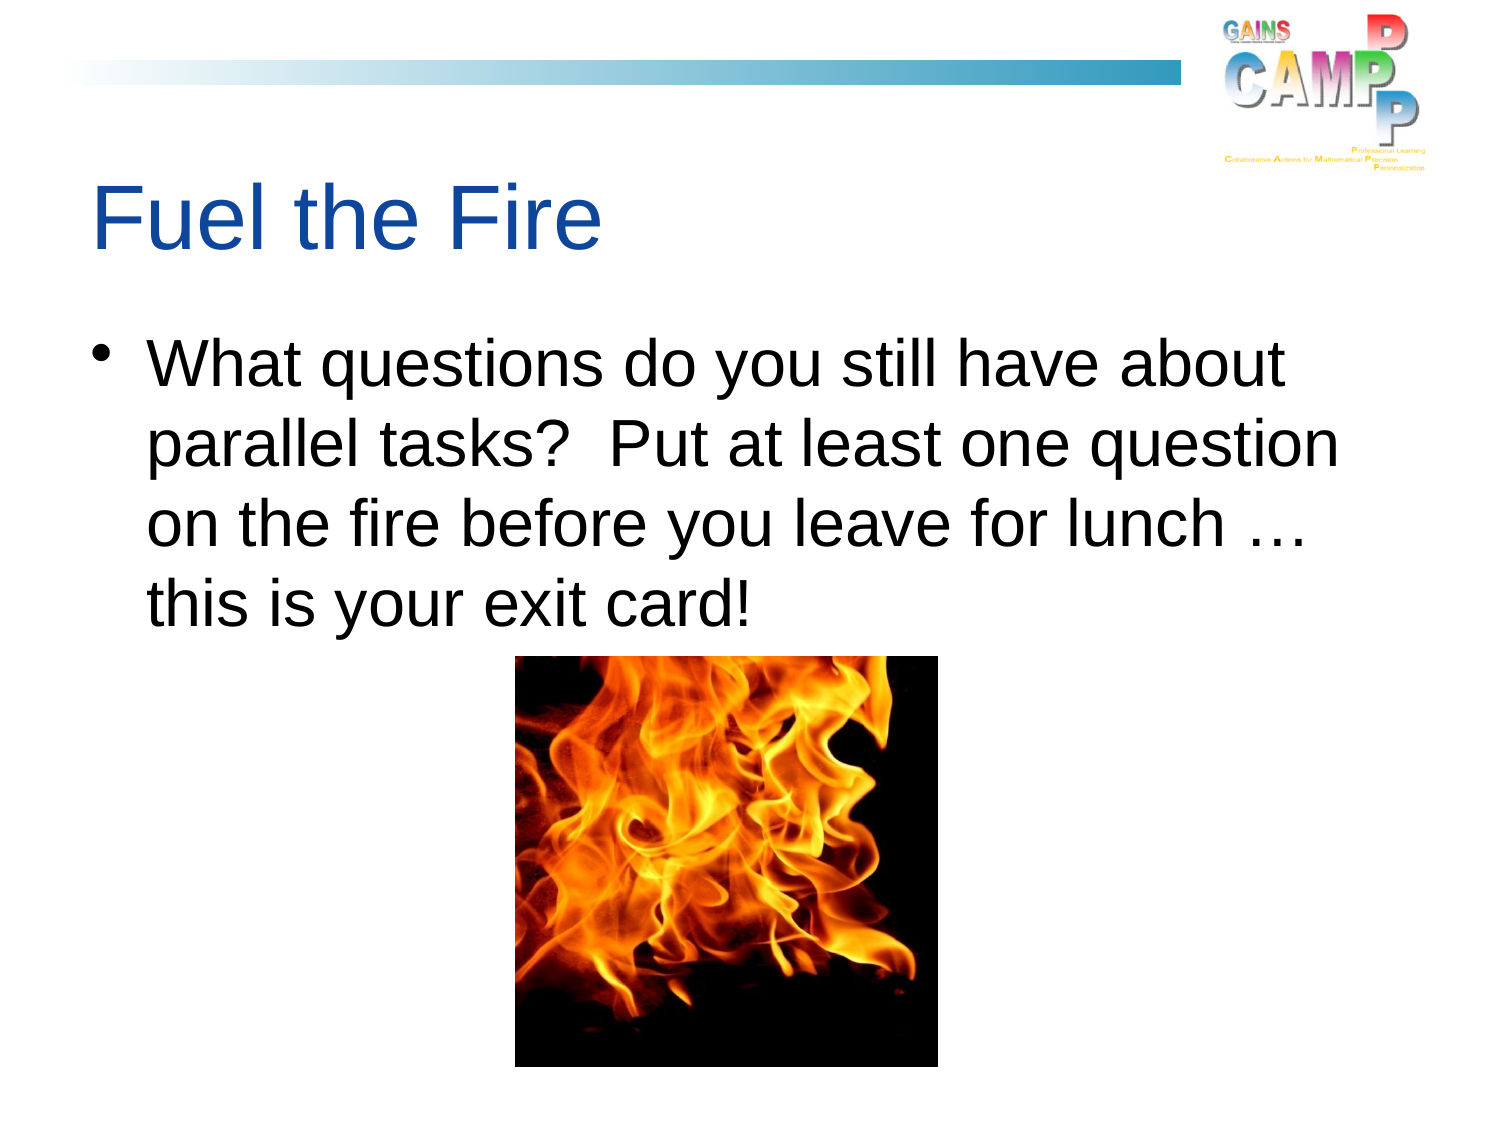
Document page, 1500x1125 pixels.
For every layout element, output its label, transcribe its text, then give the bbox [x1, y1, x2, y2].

picture [515, 656, 938, 1067]
title Fuel the Fire [74, 124, 1426, 301]
list What questions do you still have about parallel tasks? Put at least one question on the fire before you leave for lunch … this is your exit card! [74, 312, 1426, 1088]
picture [1204, 0, 1442, 190]
